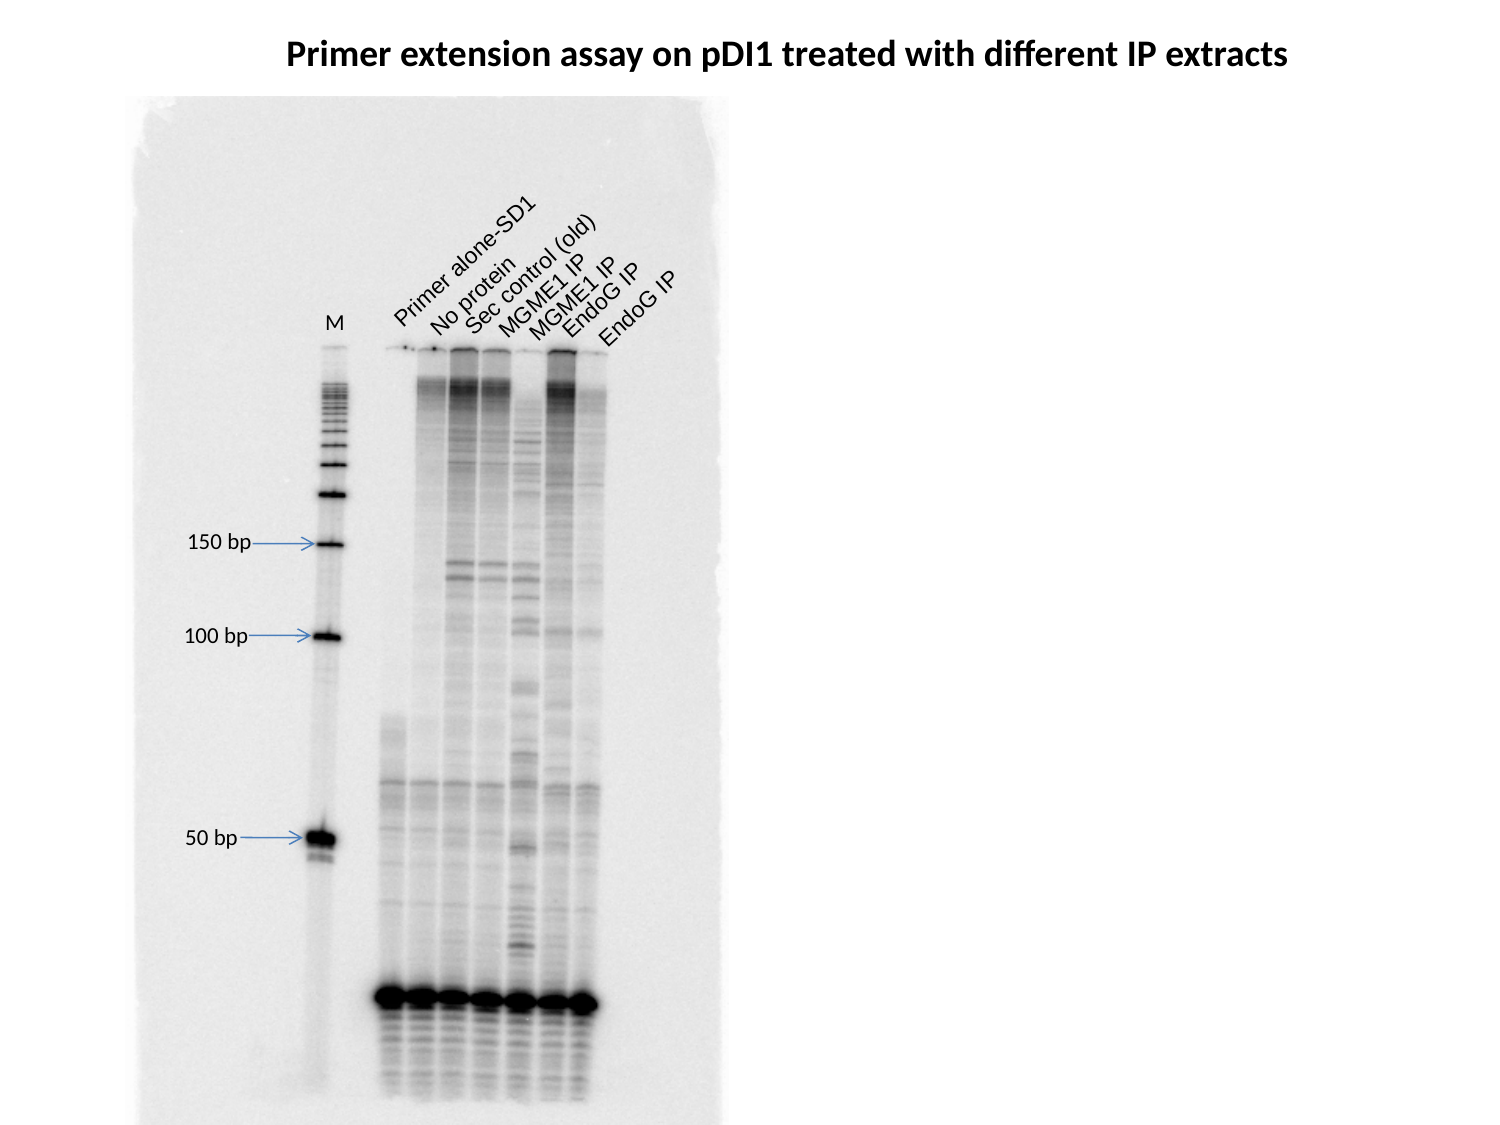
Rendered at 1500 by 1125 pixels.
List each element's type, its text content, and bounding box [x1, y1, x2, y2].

text_box Primer extension assay on pDI1 treated with different IP extracts [754, 21, 1305, 81]
picture [74, 12, 751, 1125]
